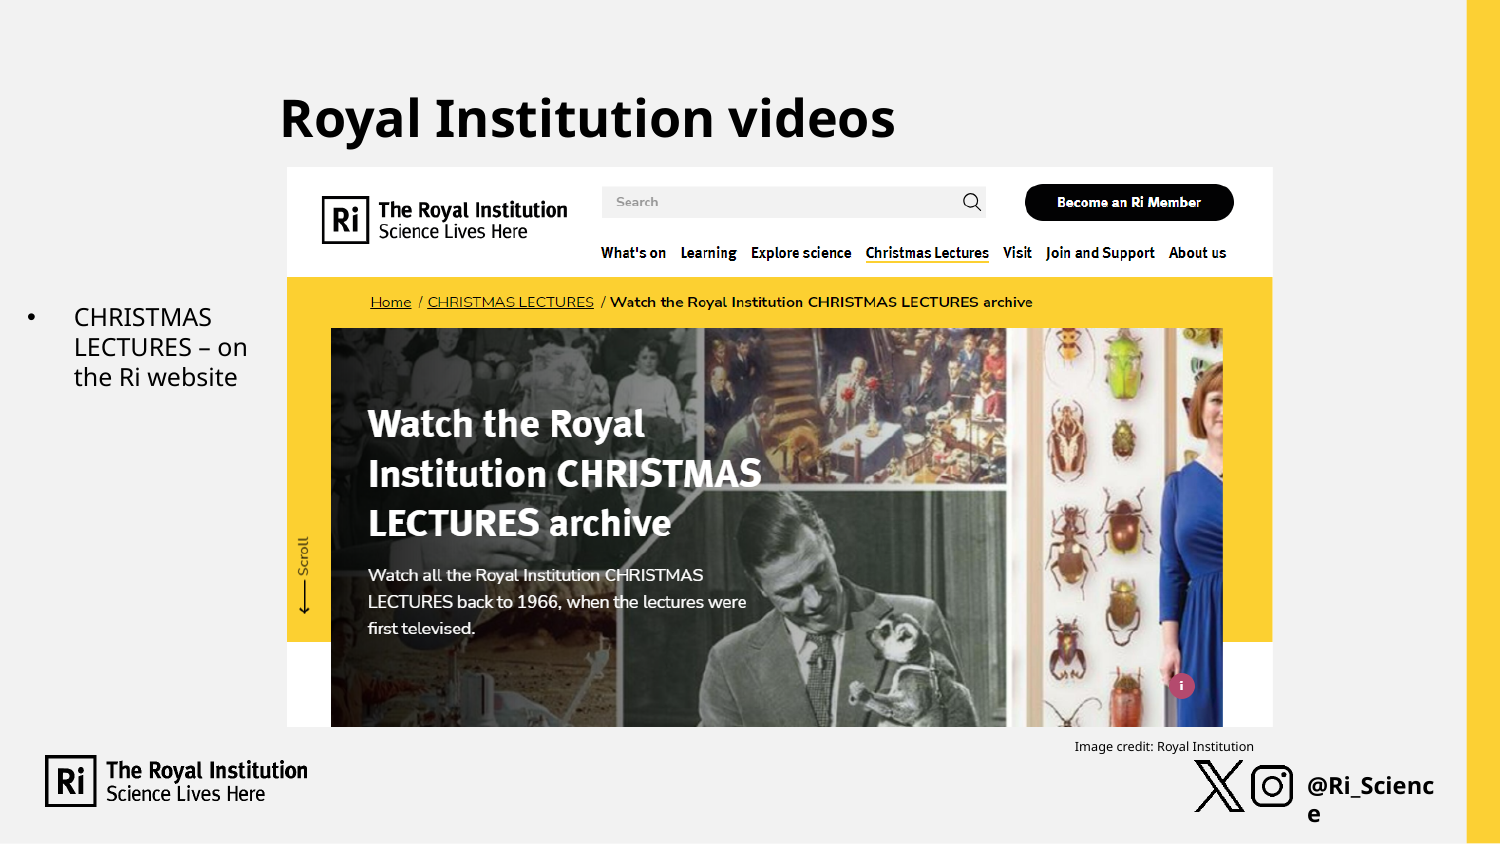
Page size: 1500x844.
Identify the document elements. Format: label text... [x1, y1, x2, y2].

text_box CHRISTMAS LECTURES – on the Ri website [12, 294, 287, 400]
picture [45, 755, 307, 807]
text_box Image credit: Royal Institution [1060, 731, 1270, 762]
picture [287, 167, 1273, 727]
picture [1251, 765, 1293, 807]
text_box Royal Institution videos [265, 77, 1116, 155]
picture [1194, 762, 1245, 812]
